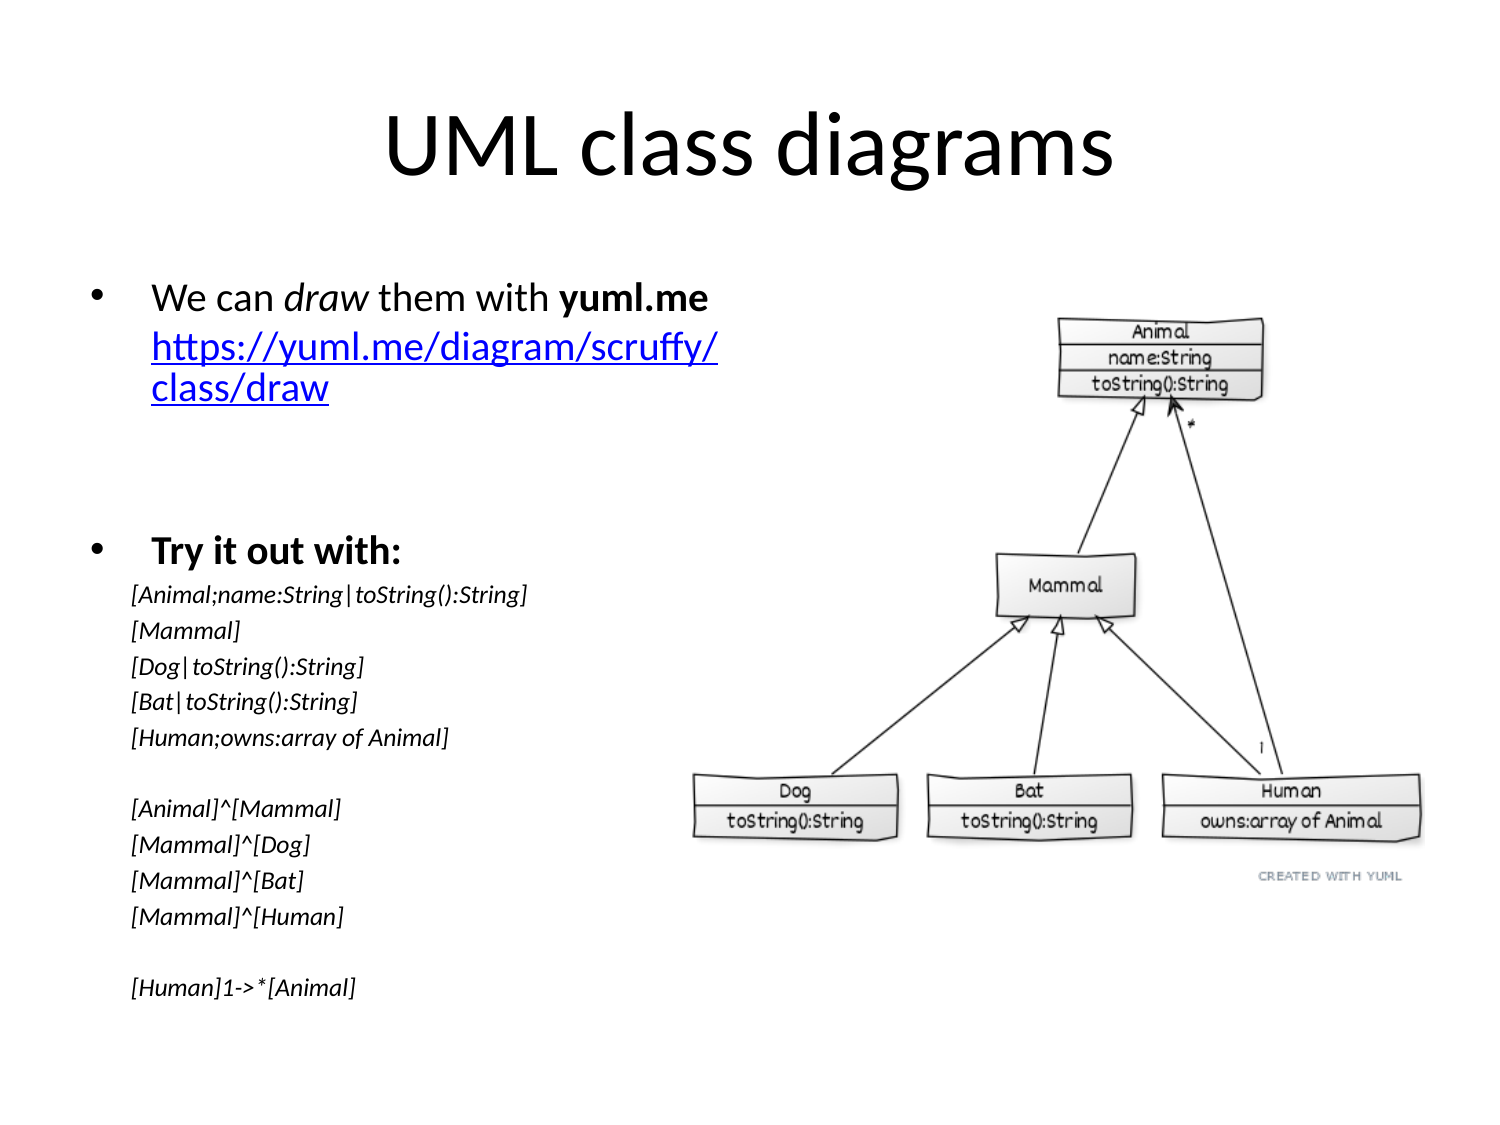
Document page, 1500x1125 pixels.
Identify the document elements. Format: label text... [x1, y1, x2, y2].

picture [687, 311, 1426, 897]
list We can draw them with yuml.me https://yuml.me/diagram/scruffy/class/draw Try it out with: [Animal;name:String|toString():String] [Mammal] [Dog|toString():String] [Bat|toString():String] [Human;owns:array of Animal] [Animal]^[Mammal] [Mammal]^[Dog] [Mammal]^[Bat] [Mammal]^[Human] [Human]1->*[Animal] [75, 262, 738, 1005]
title UML class diagrams [75, 45, 1425, 233]
